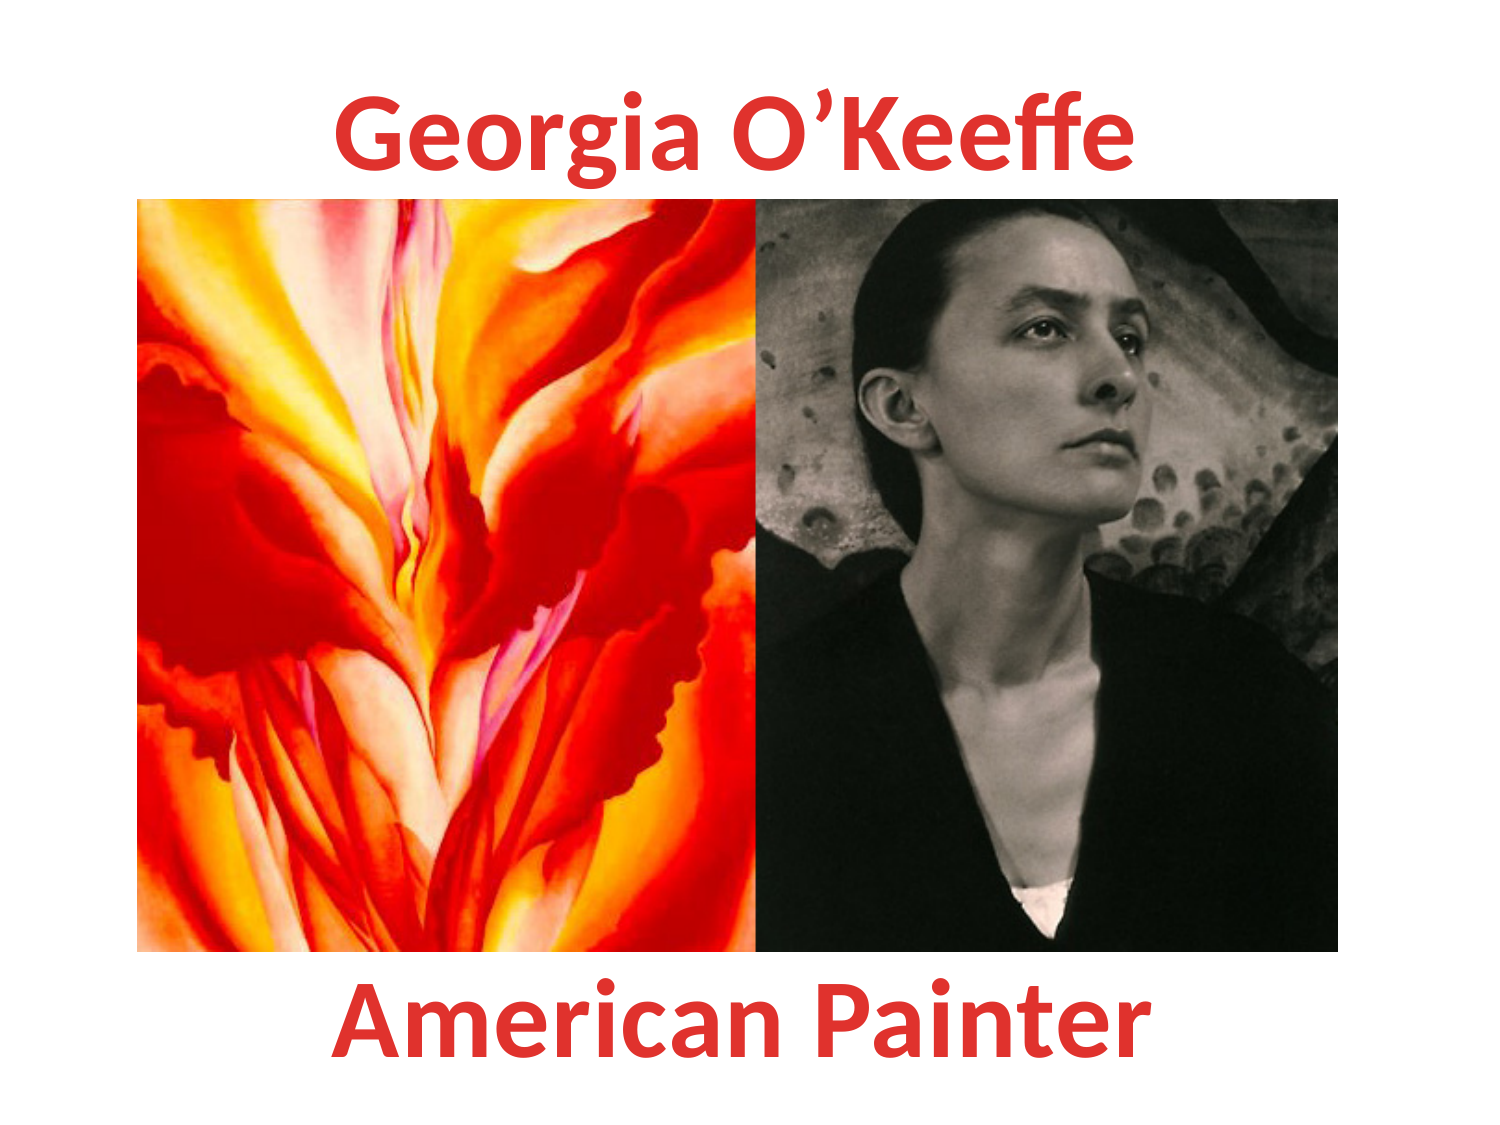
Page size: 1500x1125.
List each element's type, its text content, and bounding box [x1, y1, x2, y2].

text_box American Painter [316, 961, 1170, 1088]
picture [137, 199, 1338, 953]
text_box Georgia O’Keeffe [318, 49, 1154, 198]
